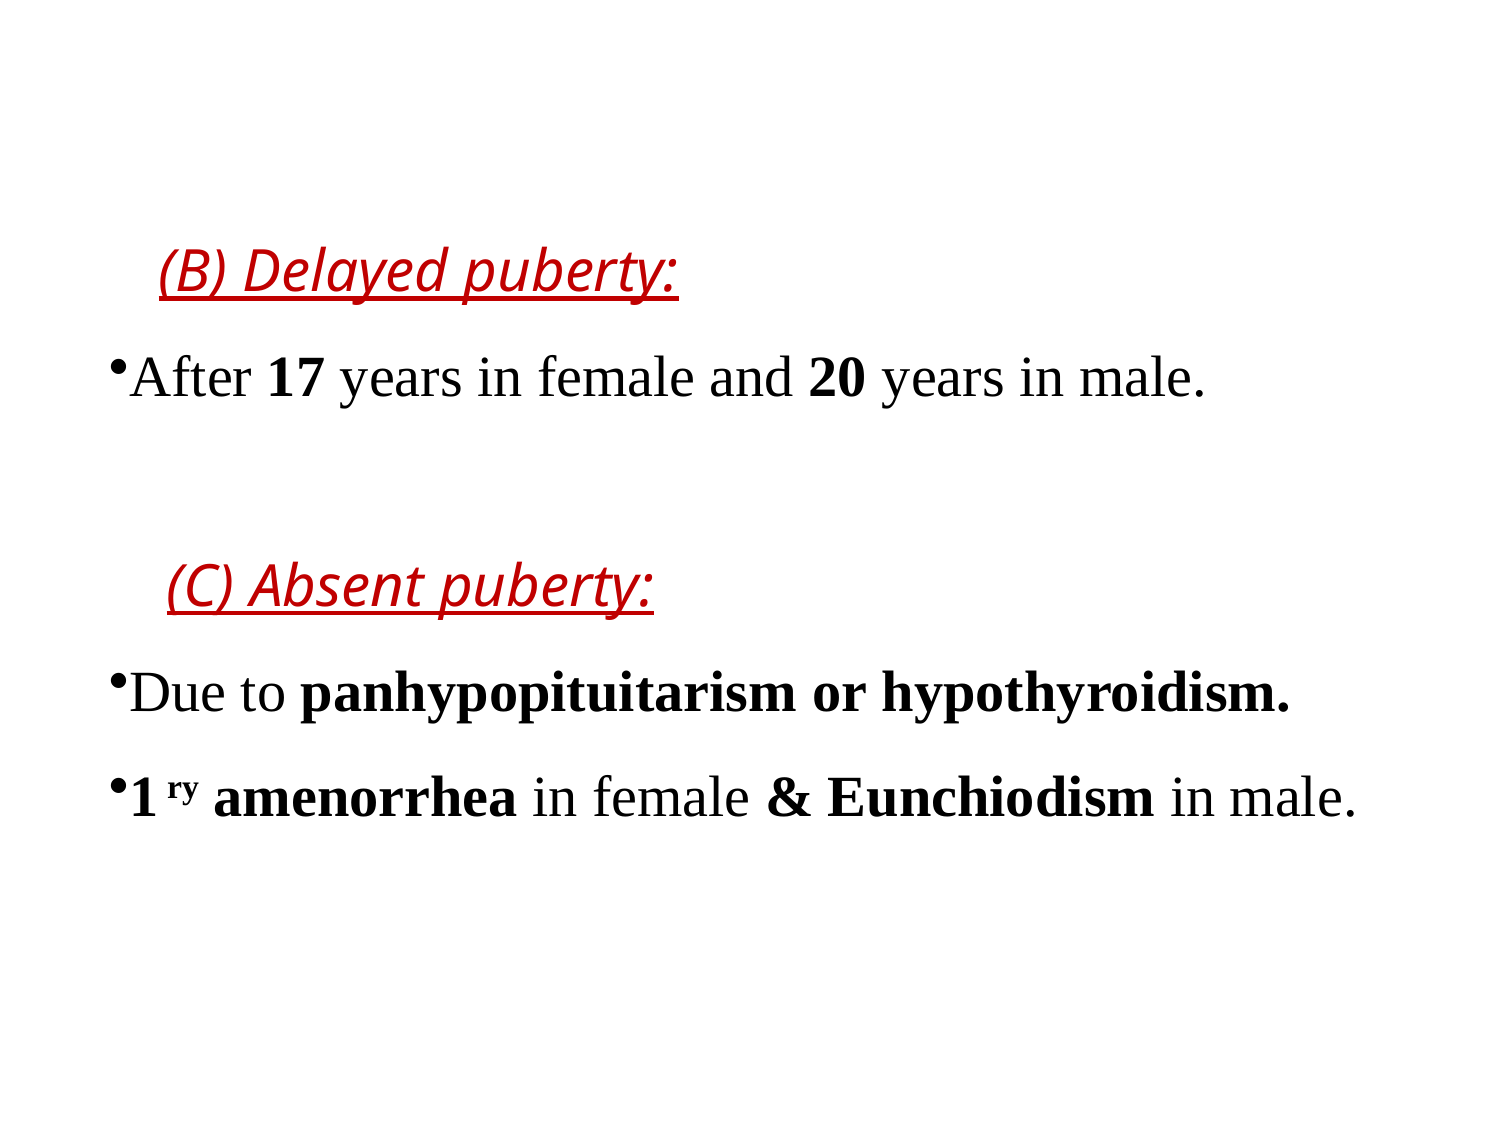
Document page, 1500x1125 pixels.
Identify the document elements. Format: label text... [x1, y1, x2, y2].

text_box (B) Delayed puberty: After 17 years in female and 20 years in male. (C) Absent puberty: Due to panhypopituitarism or hypothyroidism. 1 ry amenorrhea in female & Eunchiodism in male. [93, 190, 1442, 836]
